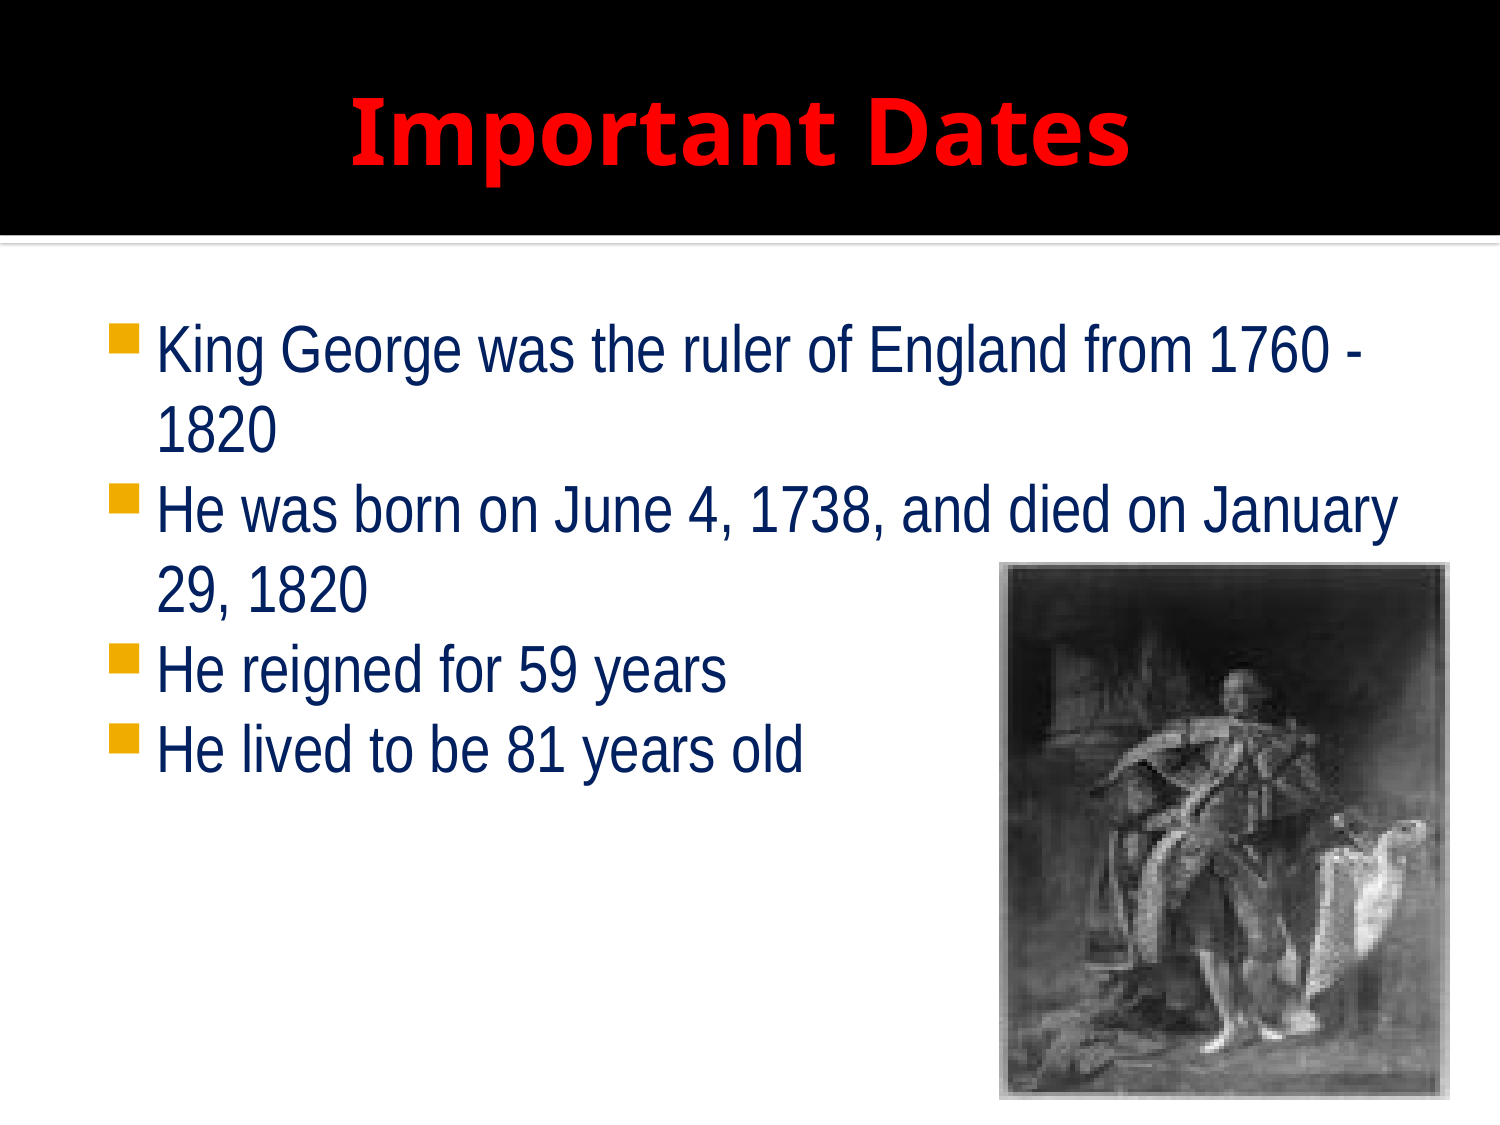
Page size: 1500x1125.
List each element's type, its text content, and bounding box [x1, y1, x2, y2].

title Important Dates [75, 25, 1425, 231]
list King George was the ruler of England from 1760 - 1820 He was born on June 4, 1738, and died on January 29, 1820 He reigned for 59 years He lived to be 81 years old [75, 291, 1425, 1050]
picture [999, 562, 1450, 1100]
